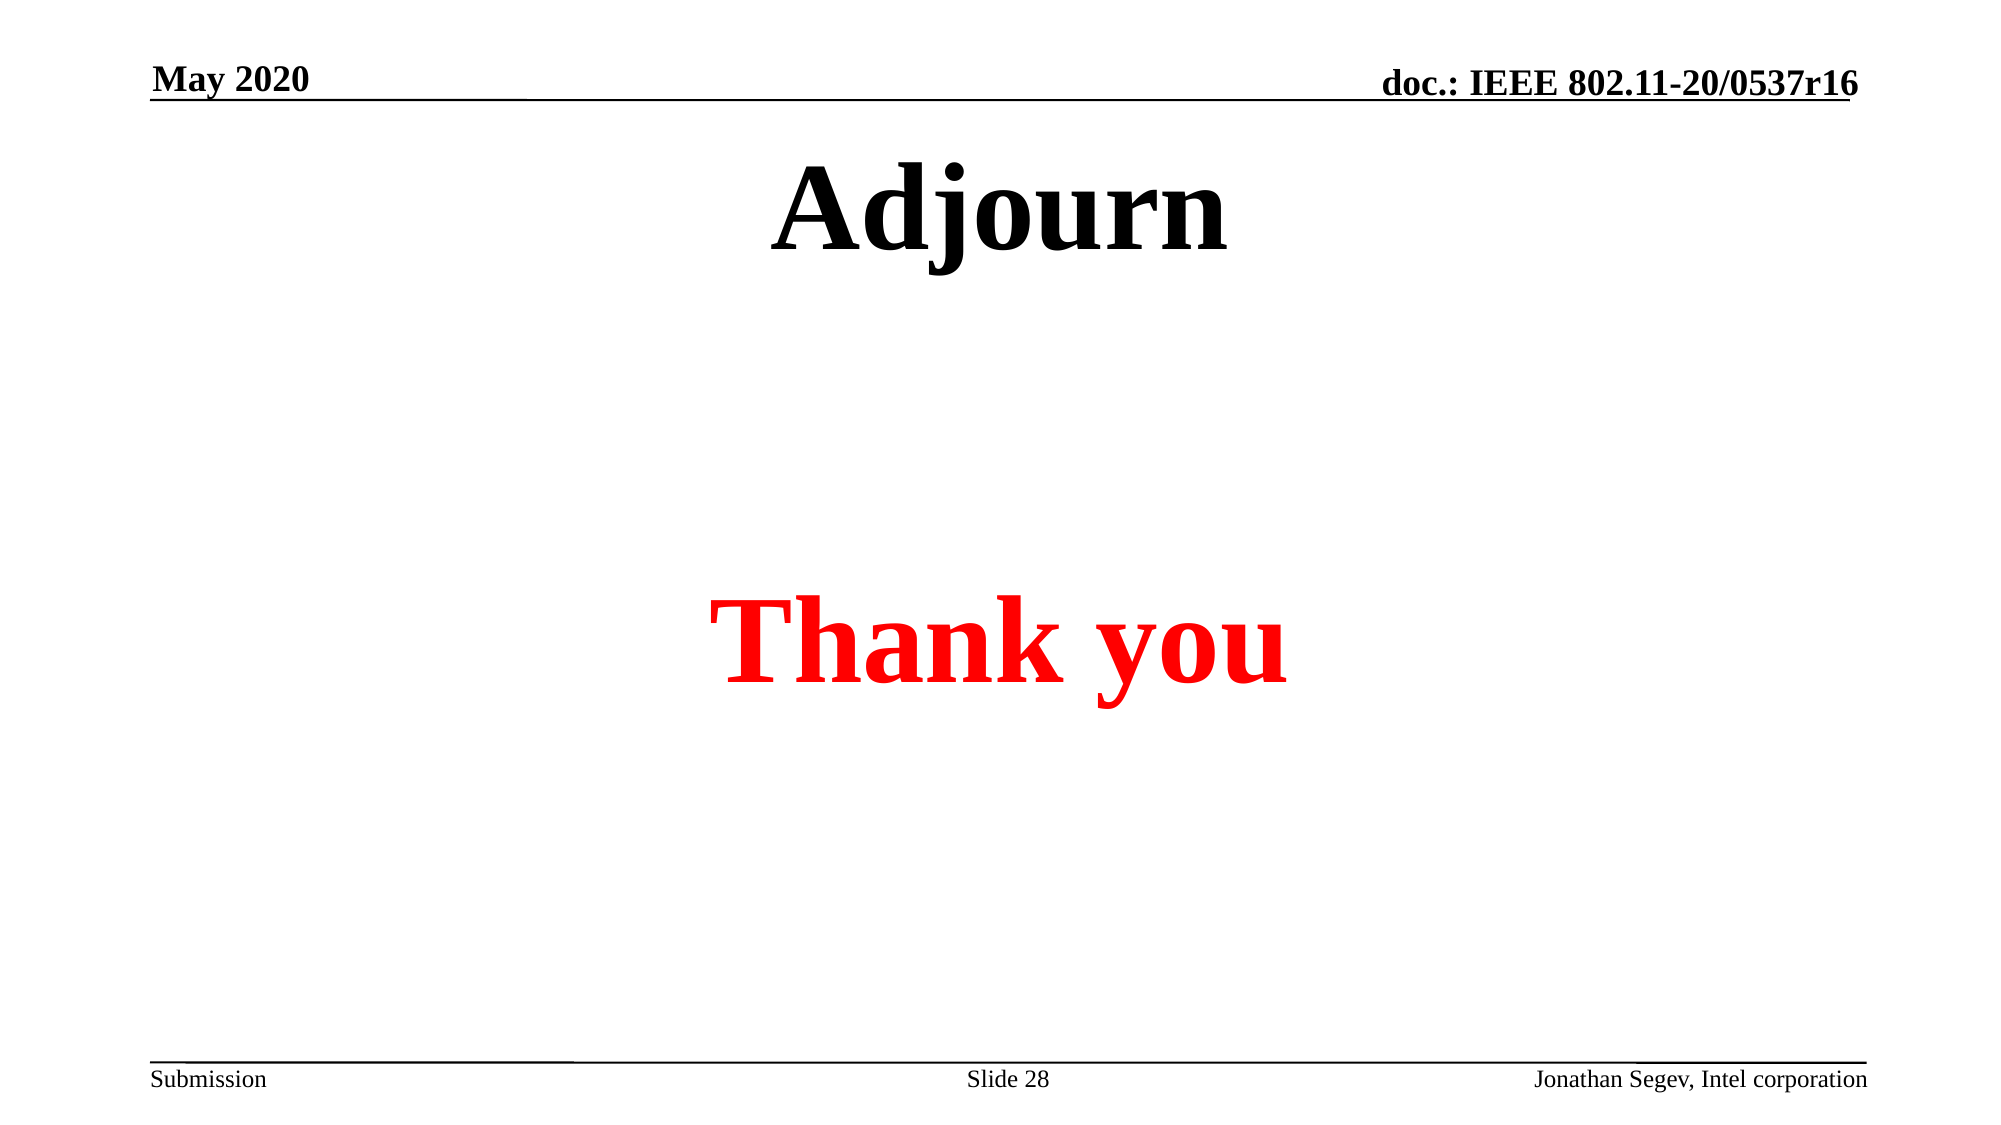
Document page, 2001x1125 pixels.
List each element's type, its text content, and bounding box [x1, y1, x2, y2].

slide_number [152, 54, 563, 100]
slide_number Slide 28 [950, 1061, 1067, 1123]
title Adjourn [149, 112, 1850, 288]
list Thank you [149, 324, 1850, 1000]
footer Jonathan Segev, Intel corporation [1171, 1061, 1869, 1093]
